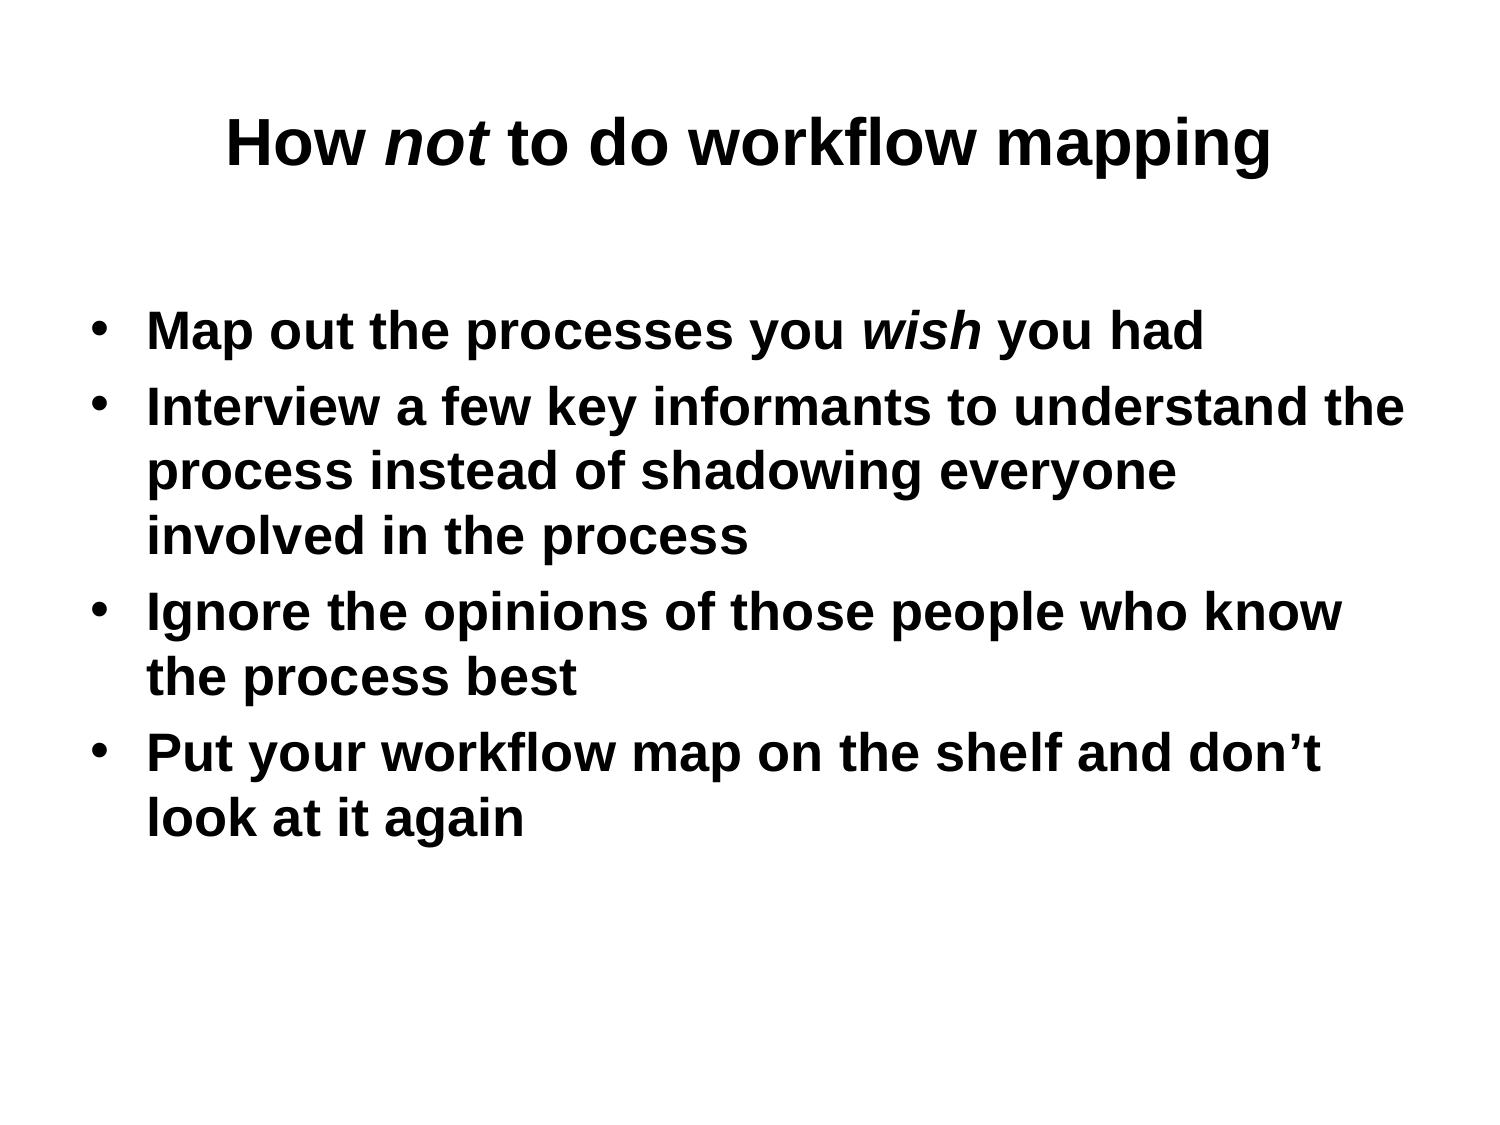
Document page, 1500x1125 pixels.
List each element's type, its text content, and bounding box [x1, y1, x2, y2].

list Map out the processes you wish you had Interview a few key informants to understand the process instead of shadowing everyone involved in the process Ignore the opinions of those people who know the process best Put your workflow map on the shelf and don’t look at it again [74, 287, 1426, 1006]
title How not to do workflow mapping [74, 44, 1426, 233]
